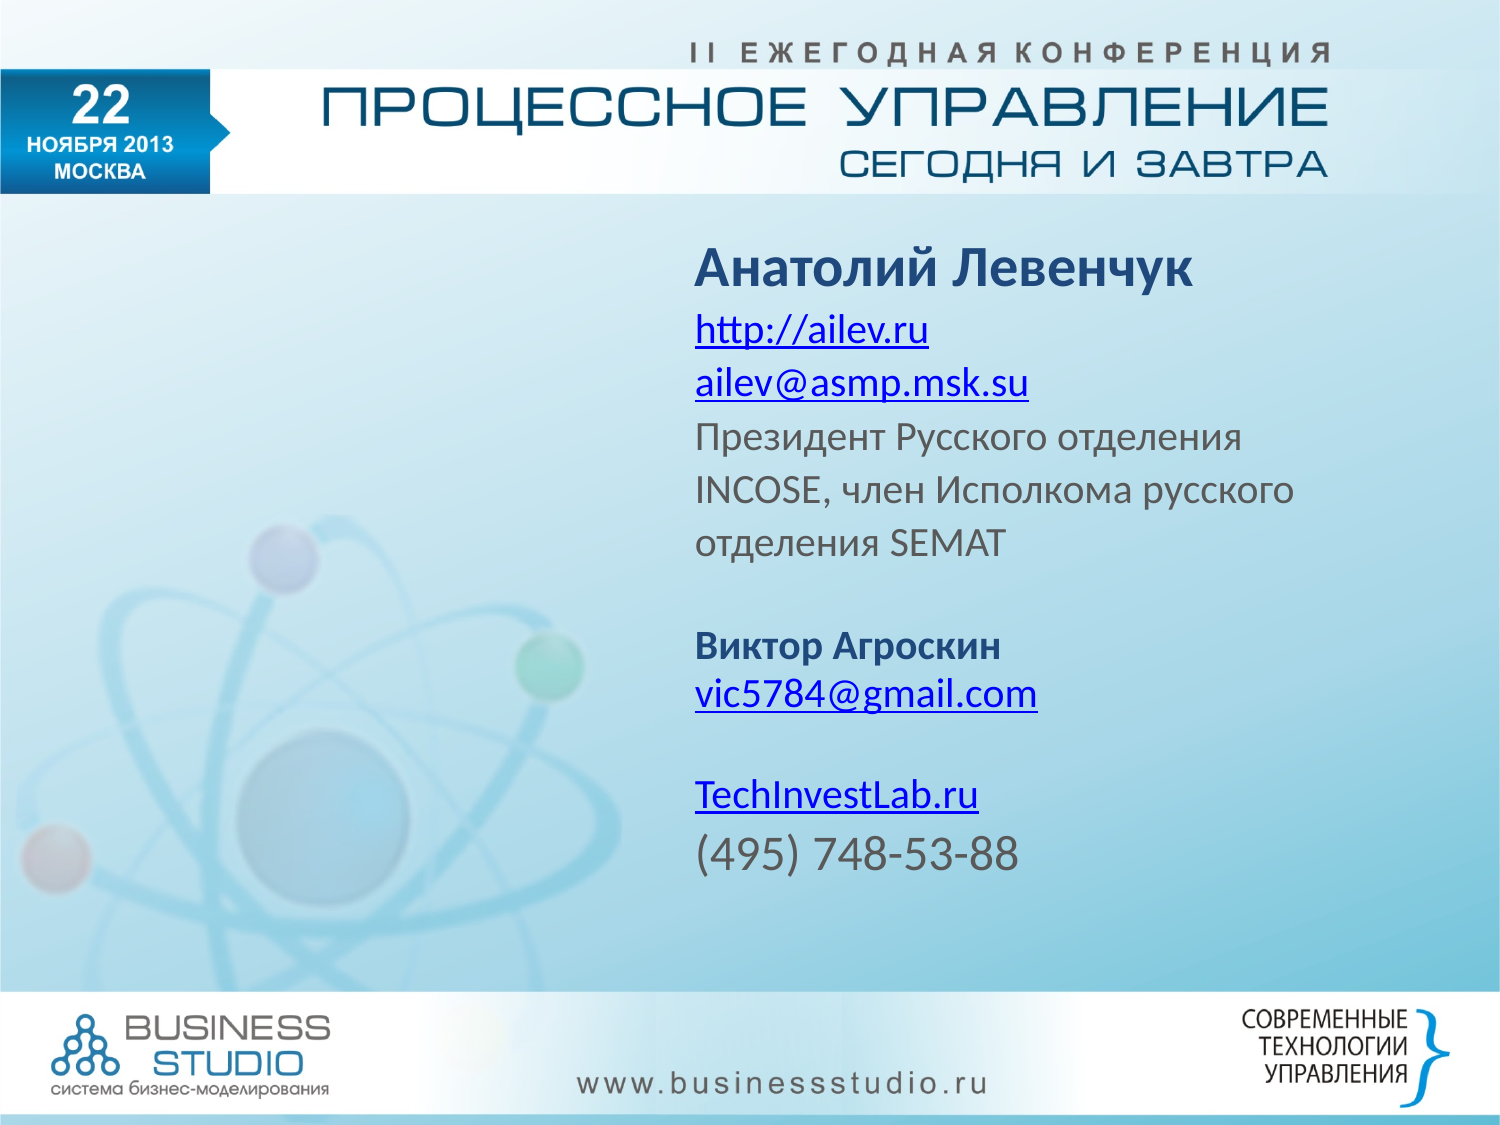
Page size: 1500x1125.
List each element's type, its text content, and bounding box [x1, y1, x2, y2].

text_box Анатолий Левенчук http://ailev.ru ailev@asmp.msk.su Президент Русского отделения INCOSE, член Исполкома русского отделения SEMAT Виктор Агроскин vic5784@gmail.com TechInvestLab.ru (495) 748-53-88 [679, 228, 1389, 966]
picture [0, 0, 1500, 1125]
